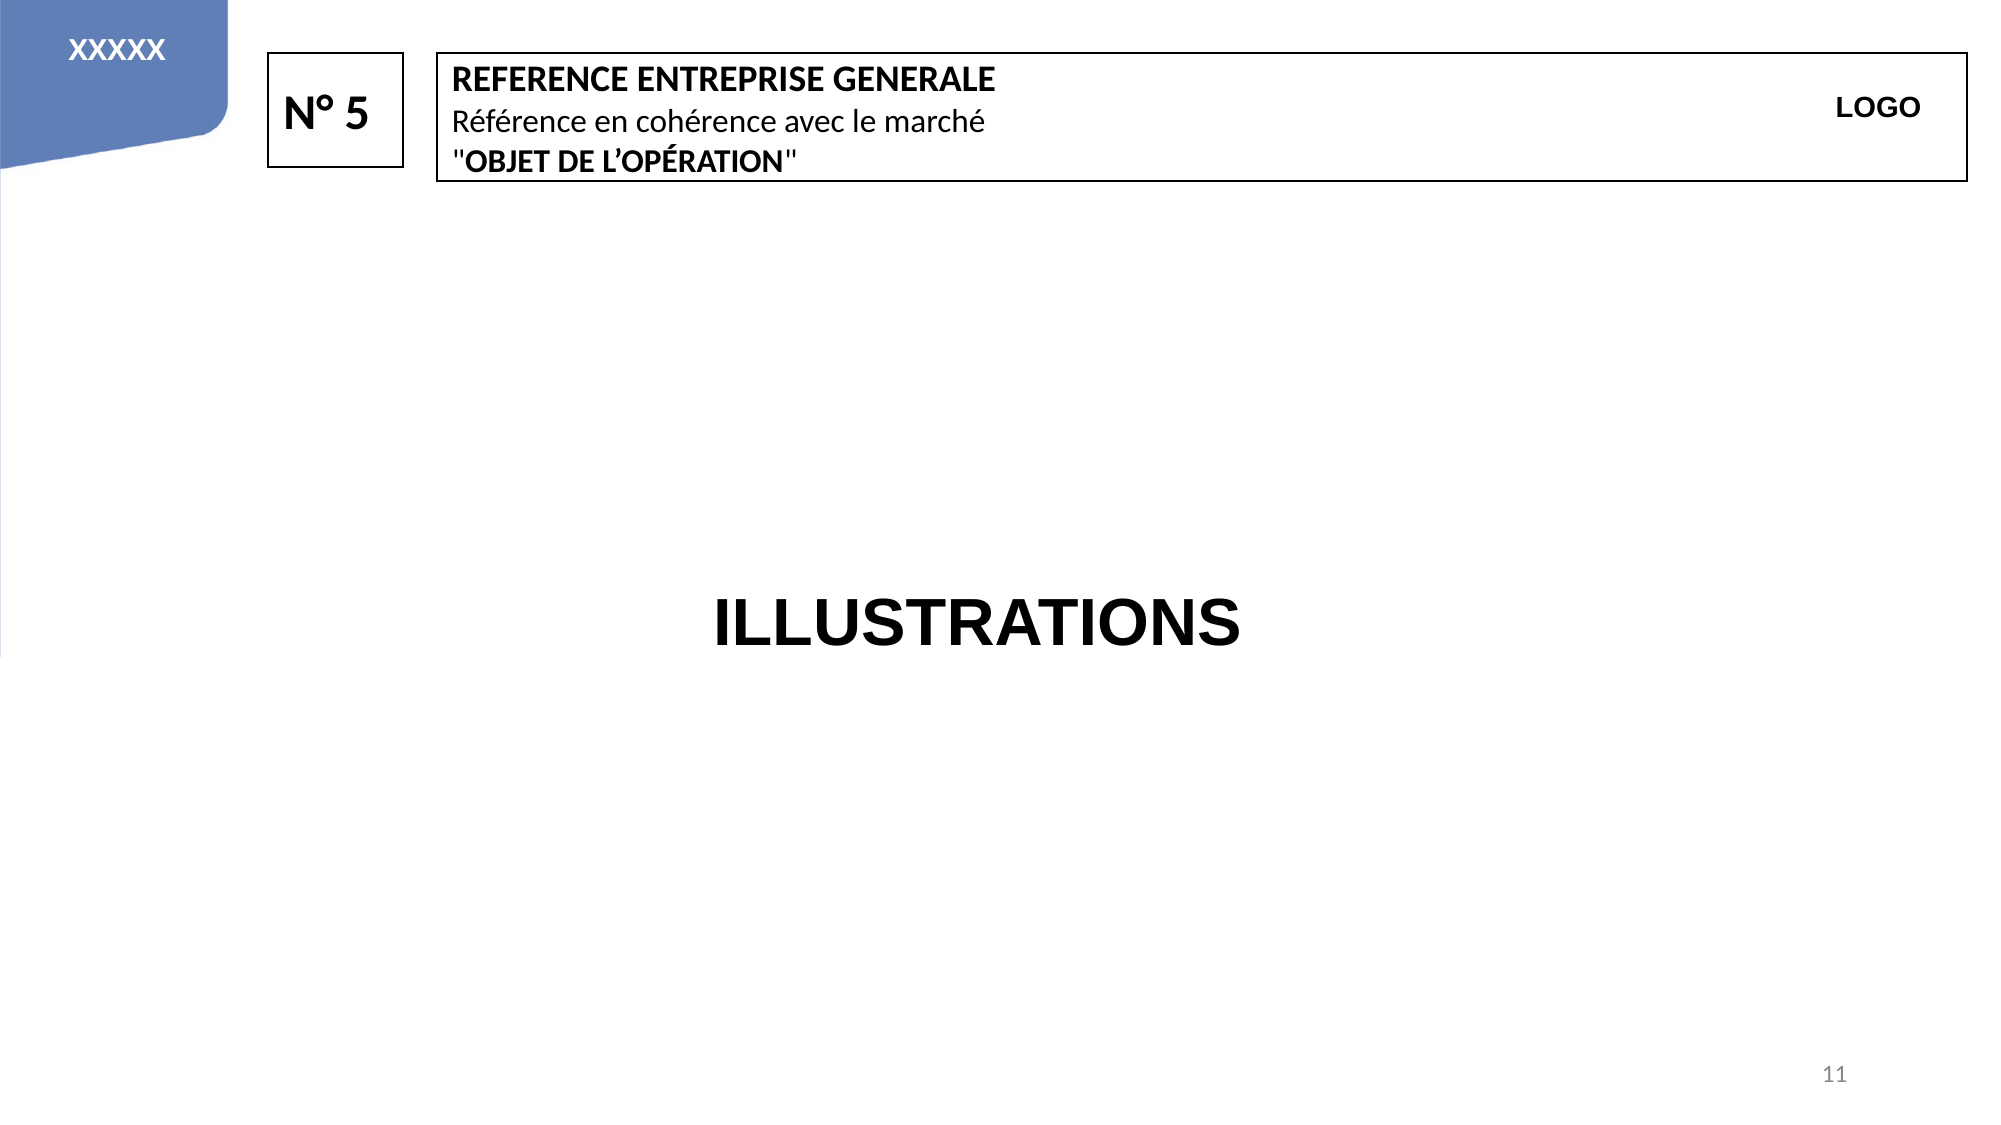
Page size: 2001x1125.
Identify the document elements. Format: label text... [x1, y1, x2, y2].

text_box ILLUSTRATIONS [5, 217, 1969, 1020]
picture [0, 0, 1012, 657]
slide_number 11 [1412, 1042, 1863, 1103]
text_box REFERENCE ENTREPRISE GENERALE Référence en cohérence avec le marché "OBJET DE L’OPÉRATION" [1016, 52, 1967, 181]
text_box LOGO [1810, 81, 1947, 131]
